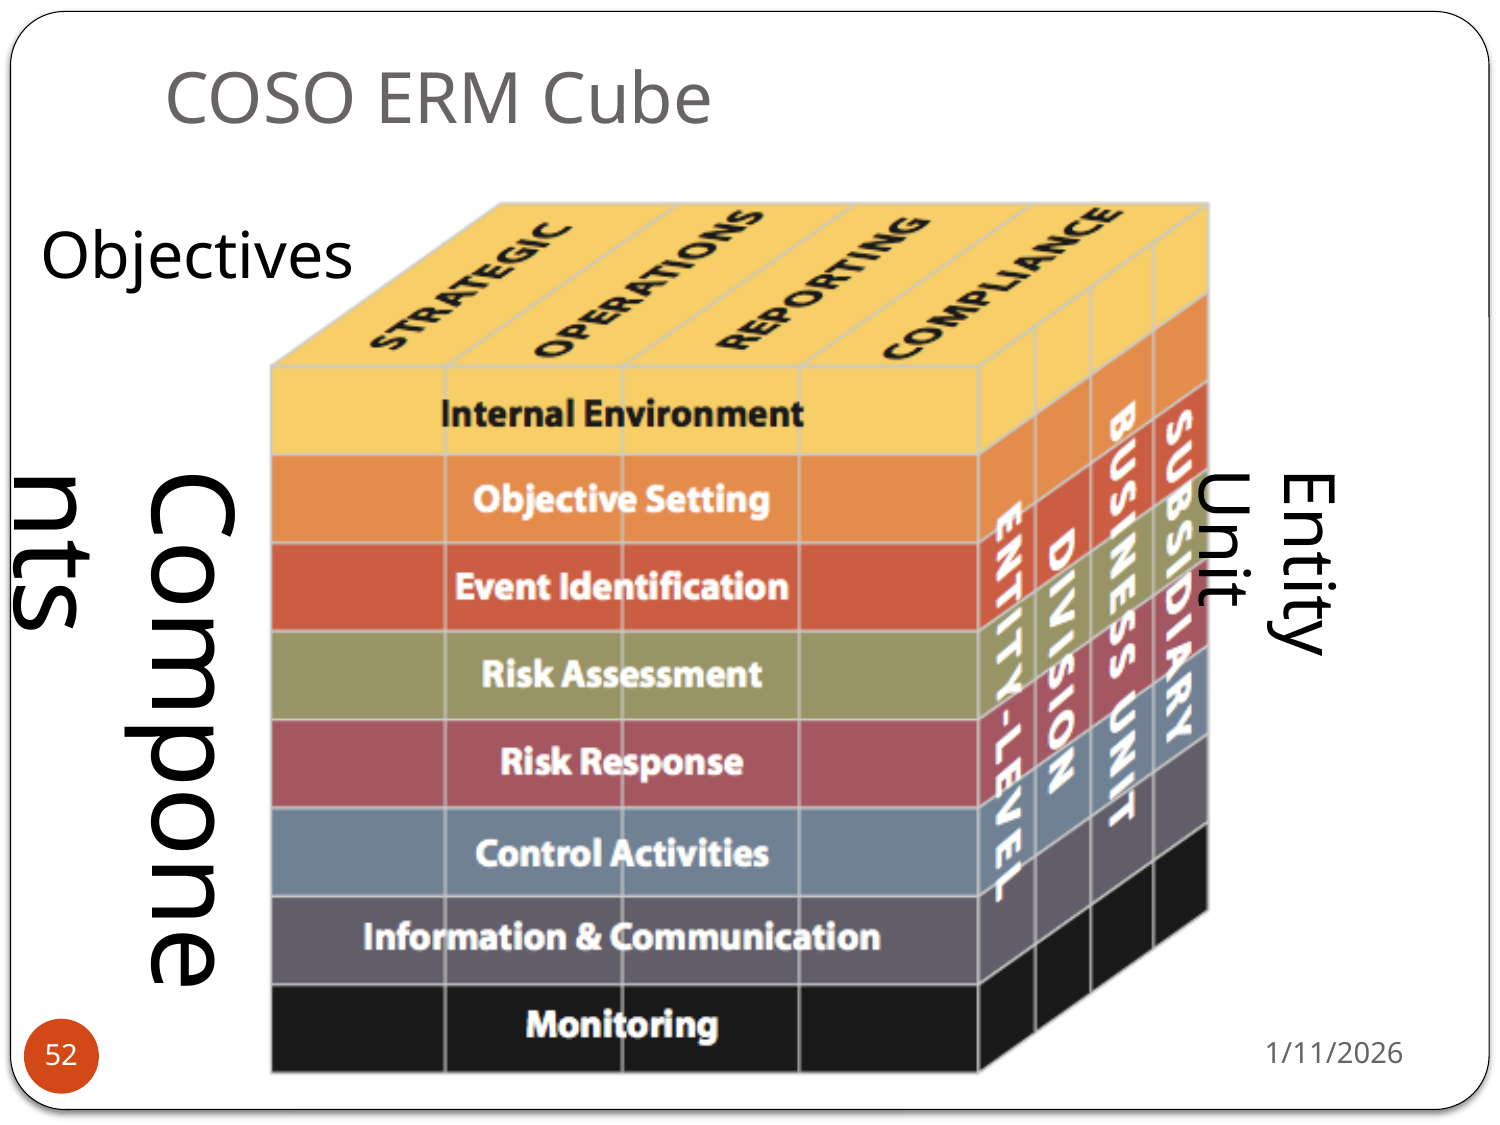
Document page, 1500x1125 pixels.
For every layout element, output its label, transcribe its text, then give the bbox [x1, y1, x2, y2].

slide_number 52 [23, 1018, 99, 1094]
title COSO ERM Cube [150, 45, 1425, 153]
picture [233, 151, 1267, 1090]
text_box Components [105, 454, 227, 1051]
text_box Objectives [25, 206, 227, 299]
text_box Entity Unit [1272, 454, 1363, 771]
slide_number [1271, 1015, 1419, 1094]
